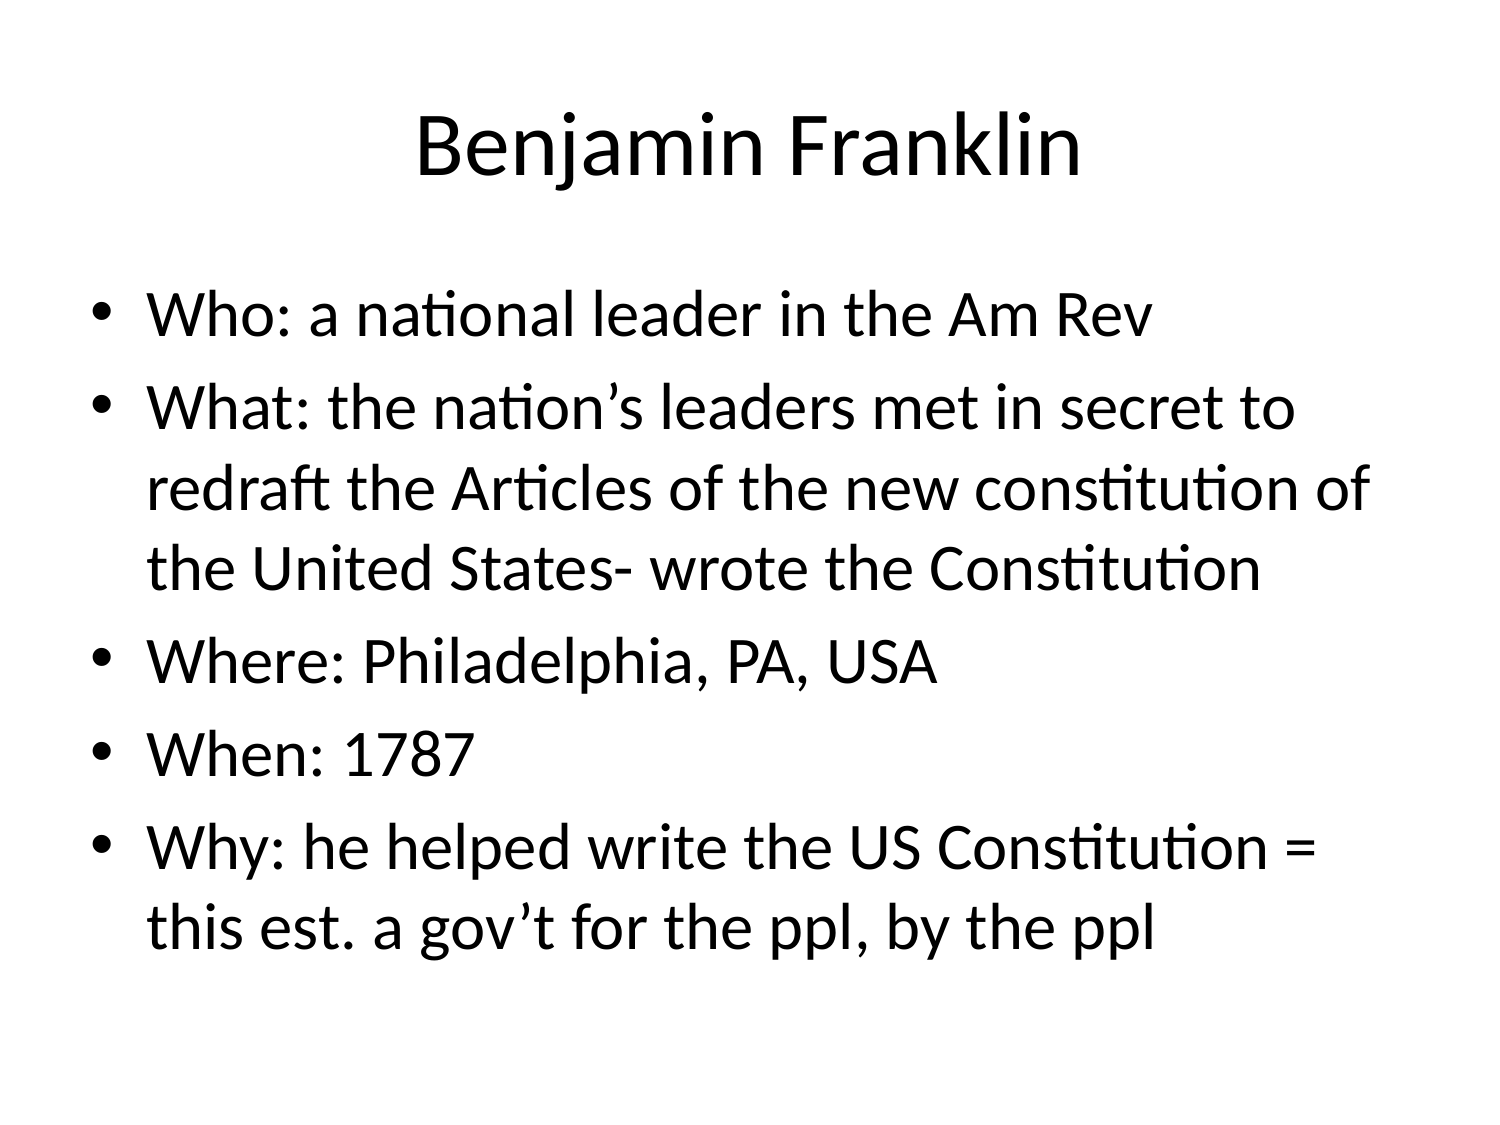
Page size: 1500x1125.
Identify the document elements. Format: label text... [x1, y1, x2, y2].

list Who: a national leader in the Am Rev What: the nation’s leaders met in secret to redraft the Articles of the new constitution of the United States- wrote the Constitution Where: Philadelphia, PA, USA When: 1787 Why: he helped write the US Constitution = this est. a gov’t for the ppl, by the ppl [75, 262, 1425, 1005]
title Benjamin Franklin [75, 45, 1425, 233]
